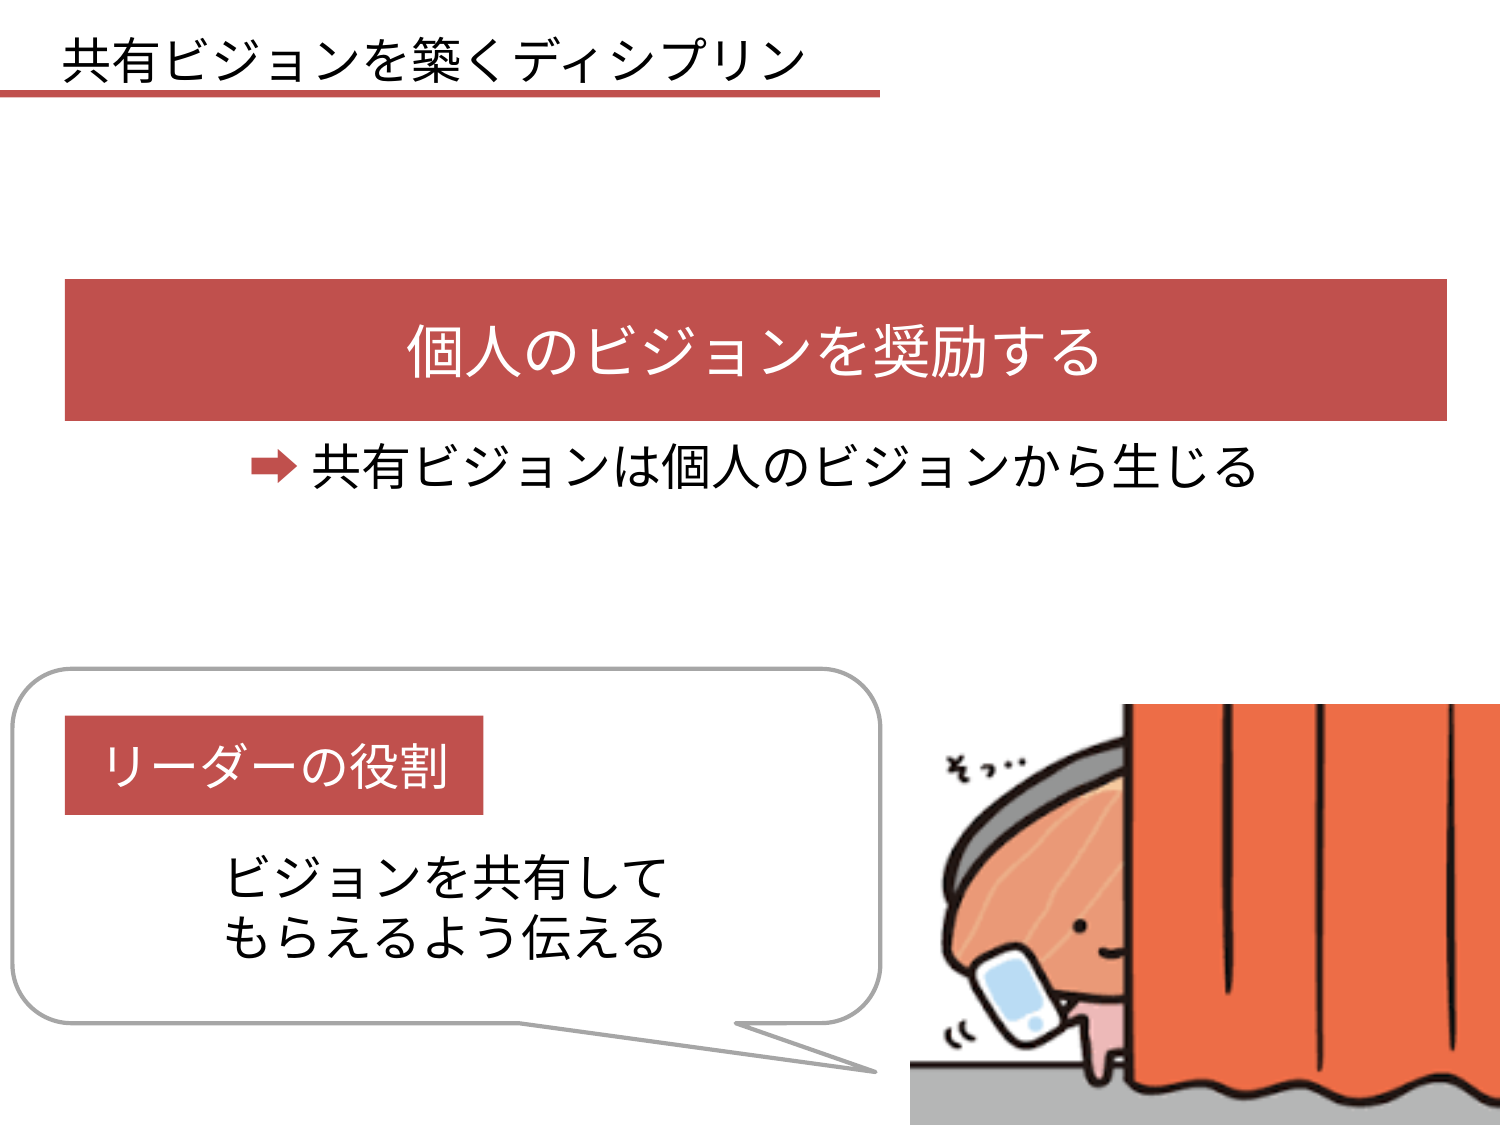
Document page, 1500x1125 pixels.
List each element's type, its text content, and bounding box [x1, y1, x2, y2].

text_box 共有ビジョンを築くディシプリン [46, 21, 823, 97]
text_box 個人のビジョンを奨励する [63, 277, 1449, 423]
text_box ➡共有ビジョンは個人のビジョンから生じる [235, 427, 1277, 503]
text_box ビジョンを共有して もらえるよう伝える [10, 666, 883, 1075]
picture [910, 703, 1500, 1125]
text_box [0, 88, 882, 100]
text_box リーダーの役割 [63, 713, 486, 817]
